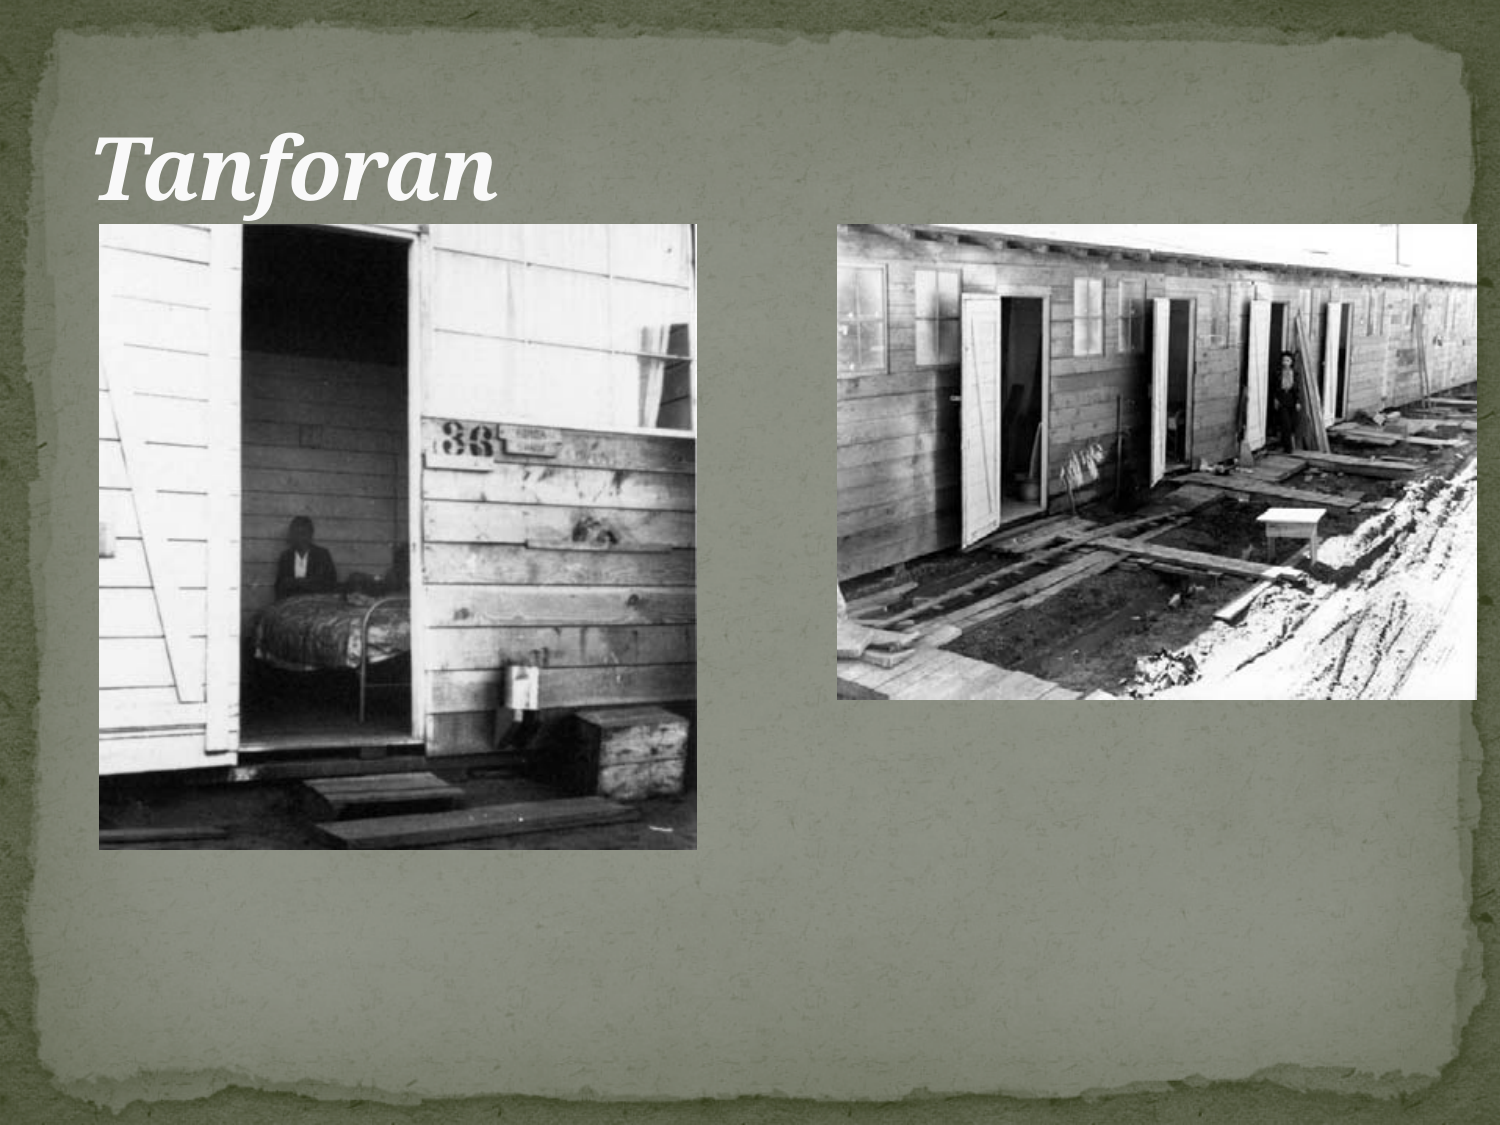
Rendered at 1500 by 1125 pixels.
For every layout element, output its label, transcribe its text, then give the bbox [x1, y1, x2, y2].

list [102, 227, 696, 848]
picture [837, 224, 1477, 700]
title Tanforan [74, 24, 1425, 225]
